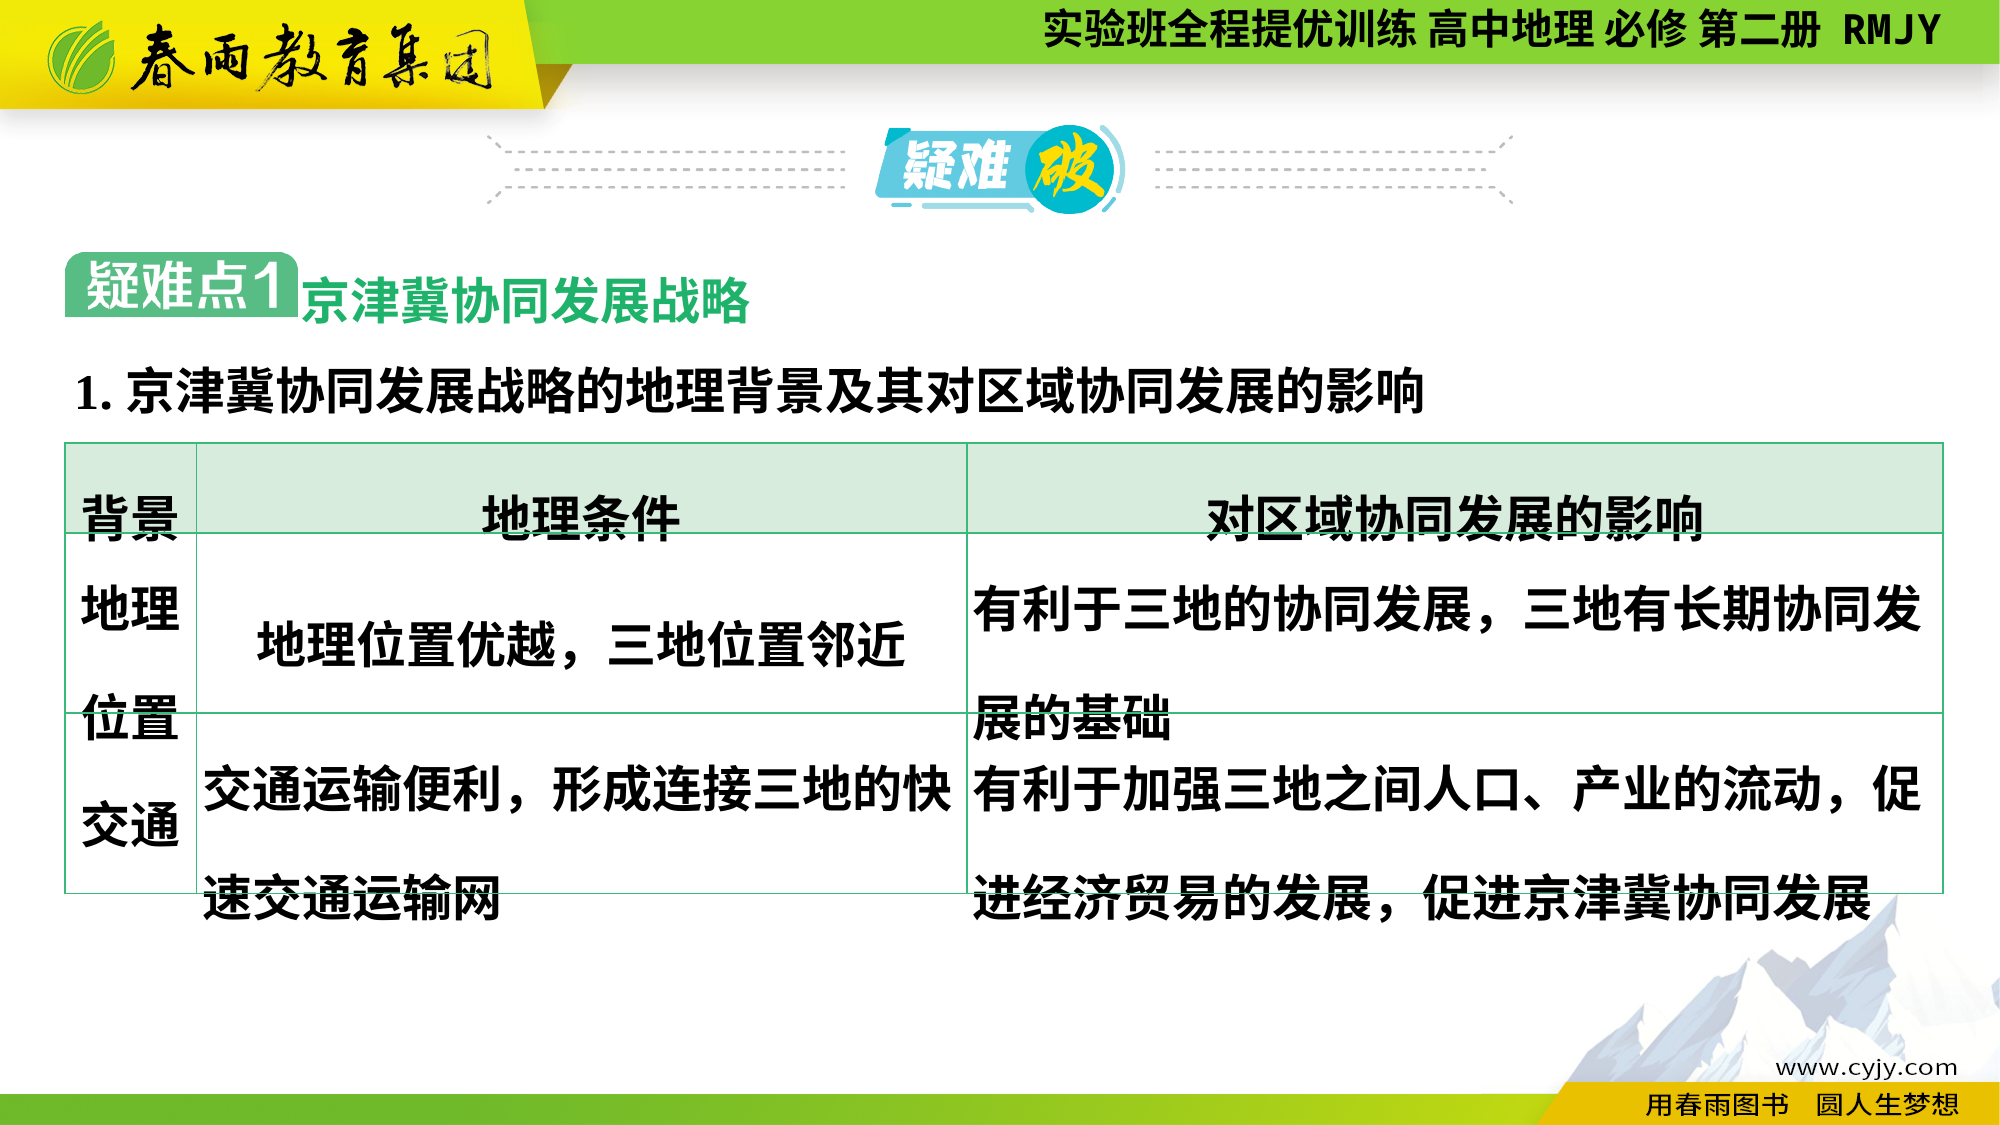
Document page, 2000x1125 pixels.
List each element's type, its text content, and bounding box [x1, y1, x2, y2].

table_cell 有利于加强三地之间人口、产业的流动，促进经济贸易的发展，促进京津冀协同发展 [968, 714, 1942, 893]
table_cell 交通运输便利，形成连接三地的快速交通运输网 [197, 714, 966, 893]
table_cell 地理 位置 [66, 534, 196, 712]
picture [0, 0, 2000, 1125]
table_cell 地理位置优越，三地位置邻近 [197, 534, 966, 712]
table_cell 交通 [66, 714, 196, 893]
table_cell 有利于三地的协同发展，三地有长期协同发展的基础 [968, 534, 1942, 712]
table_header 对区域协同发展的影响 [968, 444, 1942, 532]
table_header 背景 [66, 444, 196, 532]
table_header 地理条件 [197, 444, 966, 532]
text_box 京津冀协同发展战略 1.京津冀协同发展战略的地理背景及其对区域协同发展的影响 [59, 231, 1944, 427]
